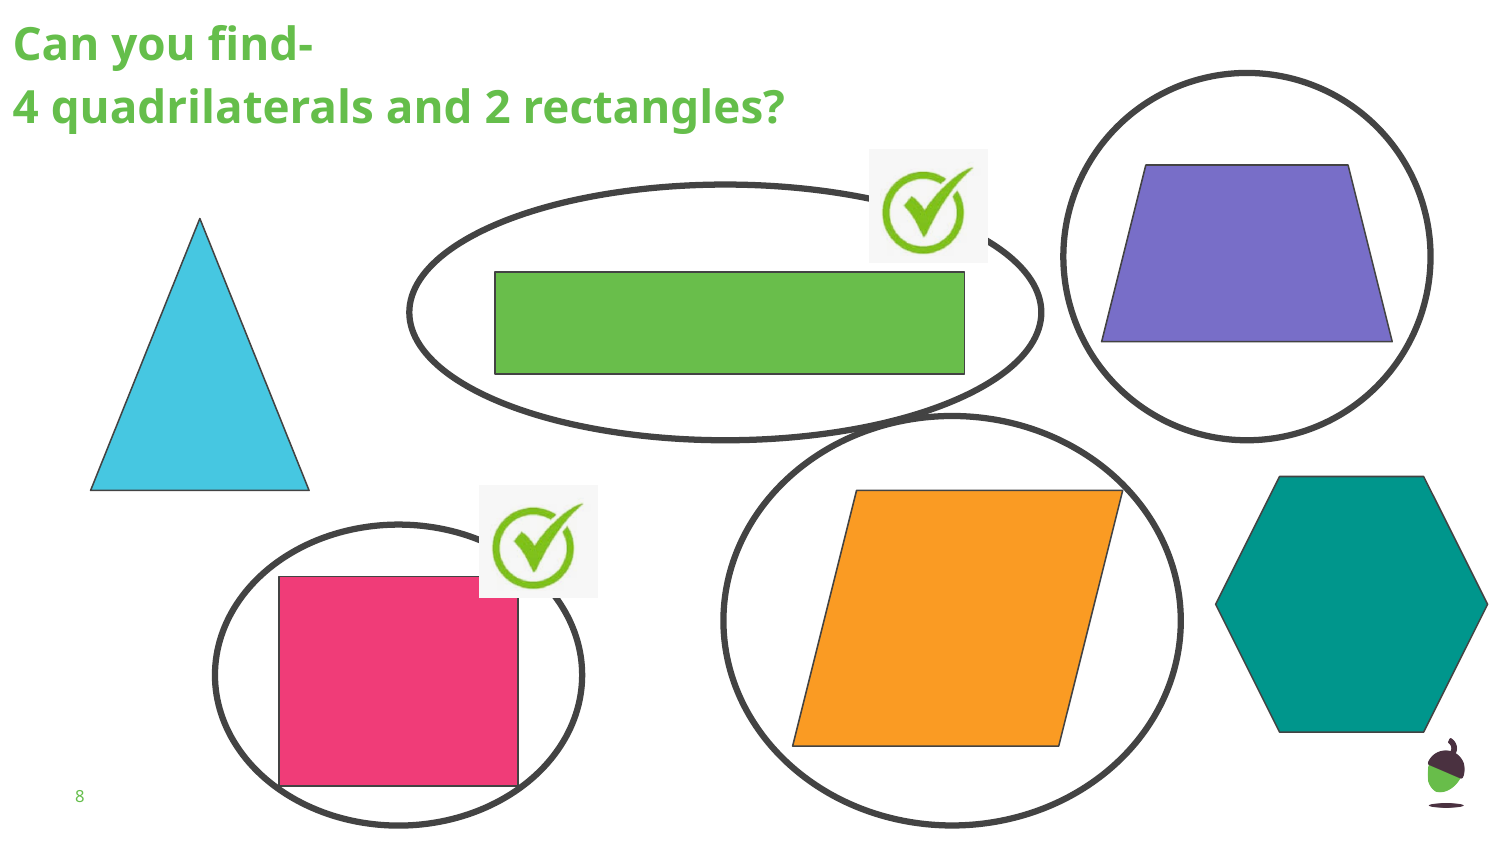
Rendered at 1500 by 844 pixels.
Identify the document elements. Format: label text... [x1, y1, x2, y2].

picture [869, 149, 988, 263]
picture [1427, 738, 1465, 808]
text_box [90, 218, 310, 491]
text_box [214, 524, 583, 826]
text_box [1215, 476, 1488, 733]
picture [479, 484, 598, 598]
text_box [723, 415, 1181, 826]
text_box [409, 184, 1042, 441]
slide_number ‹#› [75, 786, 194, 816]
title Can you find- 4 quadrilaterals and 2 rectangles? [12, 6, 1362, 140]
text_box [1063, 72, 1431, 441]
